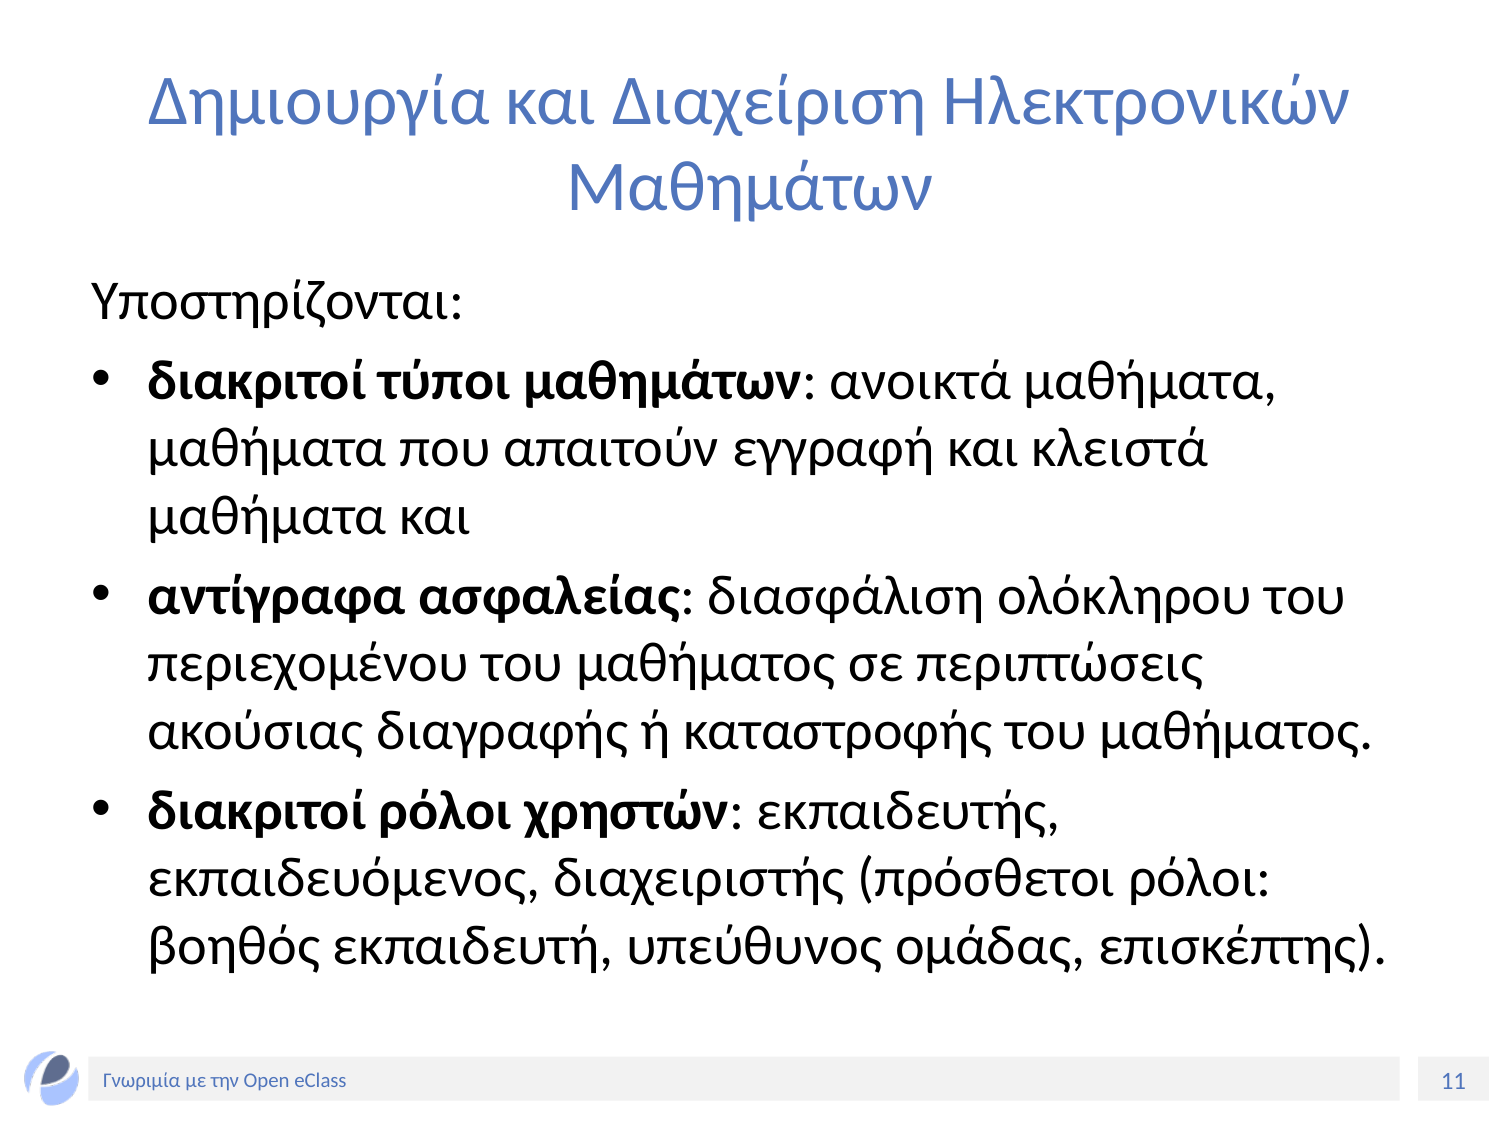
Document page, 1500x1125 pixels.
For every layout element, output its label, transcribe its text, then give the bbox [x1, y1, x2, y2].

title Δημιουργία και Διαχείριση Ηλεκτρονικών Μαθημάτων [75, 45, 1425, 233]
list Yποστηρίζονται: διακριτοί τύποι μαθημάτων: ανοικτά μαθήματα, μαθήματα που απαιτούν εγγραφή και κλειστά μαθήματα και αντίγραφα ασφαλείας: διασφάλιση ολόκληρου του περιεχομένου του μαθήματος σε περιπτώσεις ακούσιας διαγραφής ή καταστροφής του μαθήματος. διακριτοί ρόλοι χρηστών: εκπαιδευτής, εκπαιδευόμενος, διαχειριστής (πρόσθετοι ρόλοι: βοηθός εκπαιδευτή, υπεύθυνος ομάδας, επισκέπτης). [76, 255, 1427, 998]
